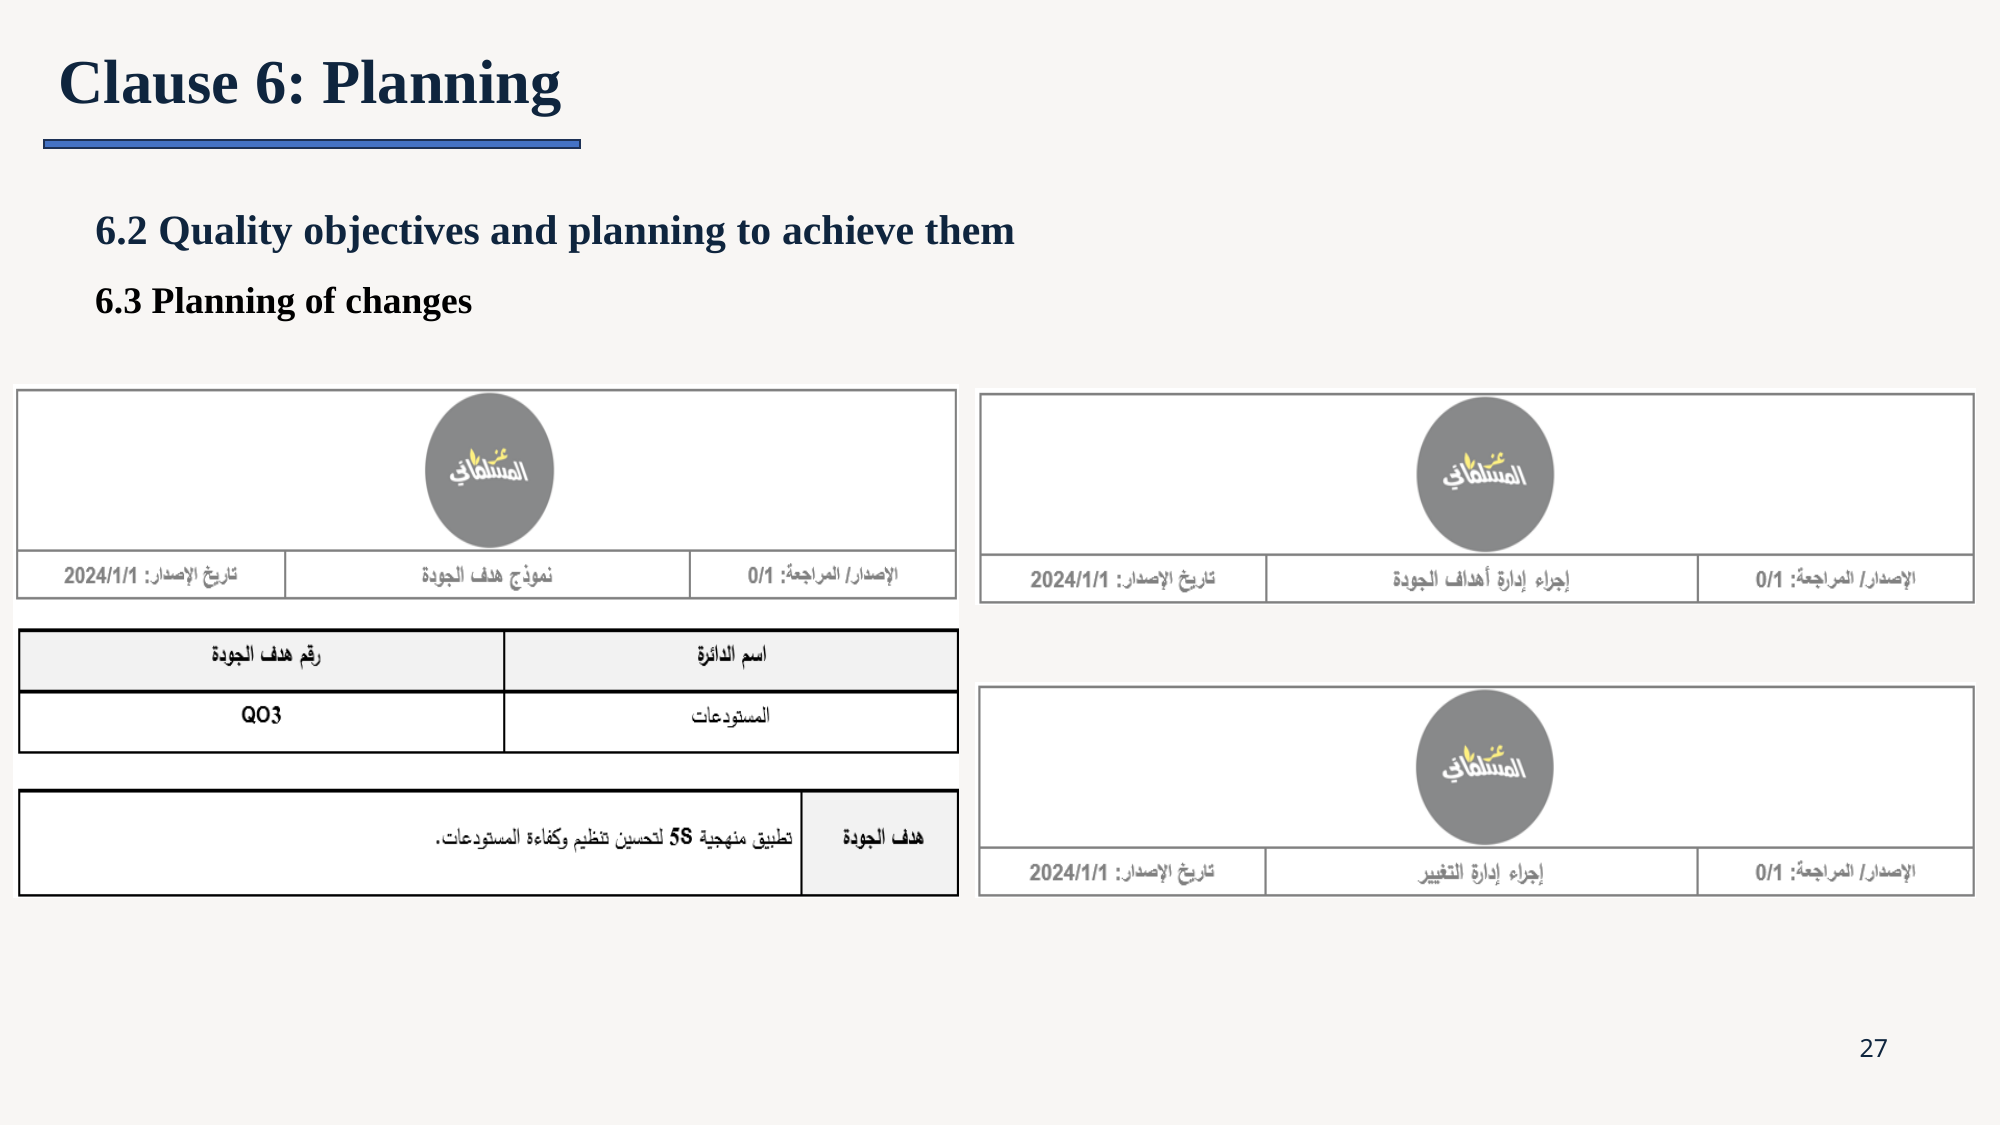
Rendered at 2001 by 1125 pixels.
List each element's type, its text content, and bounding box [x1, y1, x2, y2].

text_box 6.3 Planning of changes [80, 269, 1081, 329]
picture [975, 682, 1976, 898]
title Clause 6: Planning [43, 26, 1283, 141]
slide_number 27 [1836, 1020, 1912, 1080]
picture [975, 388, 1976, 605]
picture [13, 384, 959, 898]
text_box [43, 139, 581, 149]
text_box 6.2 Quality objectives and planning to achieve them [80, 178, 1364, 261]
